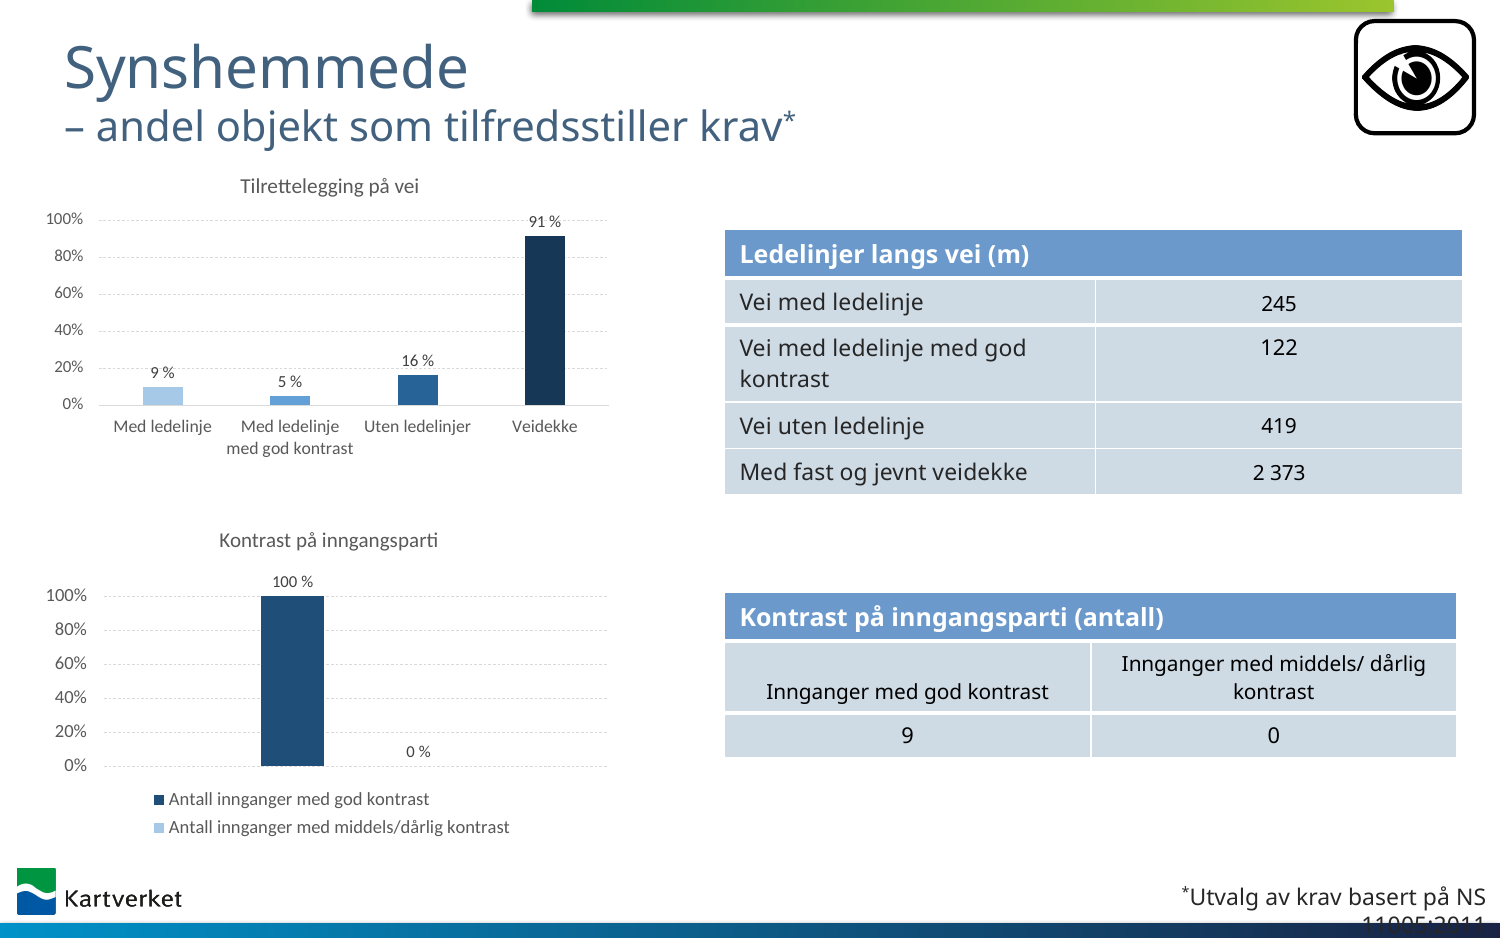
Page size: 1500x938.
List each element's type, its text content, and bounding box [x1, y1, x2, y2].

table_cell Vei uten ledelinje [725, 403, 1095, 448]
picture [41, 520, 617, 846]
table_cell 9 [725, 715, 1090, 757]
table_cell 419 [1096, 403, 1462, 448]
table_cell 2 373 [1096, 449, 1462, 494]
text_box Synshemmede – andel objekt som tilfredsstiller krav* [49, 24, 1431, 158]
text_box *Utvalg av krav basert på NS 11005:2011 [1068, 873, 1500, 938]
table_header Ledelinjer langs vei (m) [725, 230, 1462, 276]
table_cell 122 [1096, 327, 1462, 401]
table_header Kontrast på inngangsparti (antall) [725, 593, 1456, 639]
table_cell Vei med ledelinje [725, 280, 1095, 323]
table_cell Vei med ledelinje med god kontrast [725, 327, 1095, 401]
table_cell Med fast og jevnt veidekke [725, 449, 1095, 494]
table_cell 245 [1096, 280, 1462, 323]
table_cell Innganger med god kontrast [725, 643, 1090, 711]
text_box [1355, 20, 1475, 134]
picture [41, 166, 619, 492]
table_cell Innganger med middels/ dårlig kontrast [1092, 643, 1456, 711]
table_cell 0 [1092, 715, 1456, 757]
